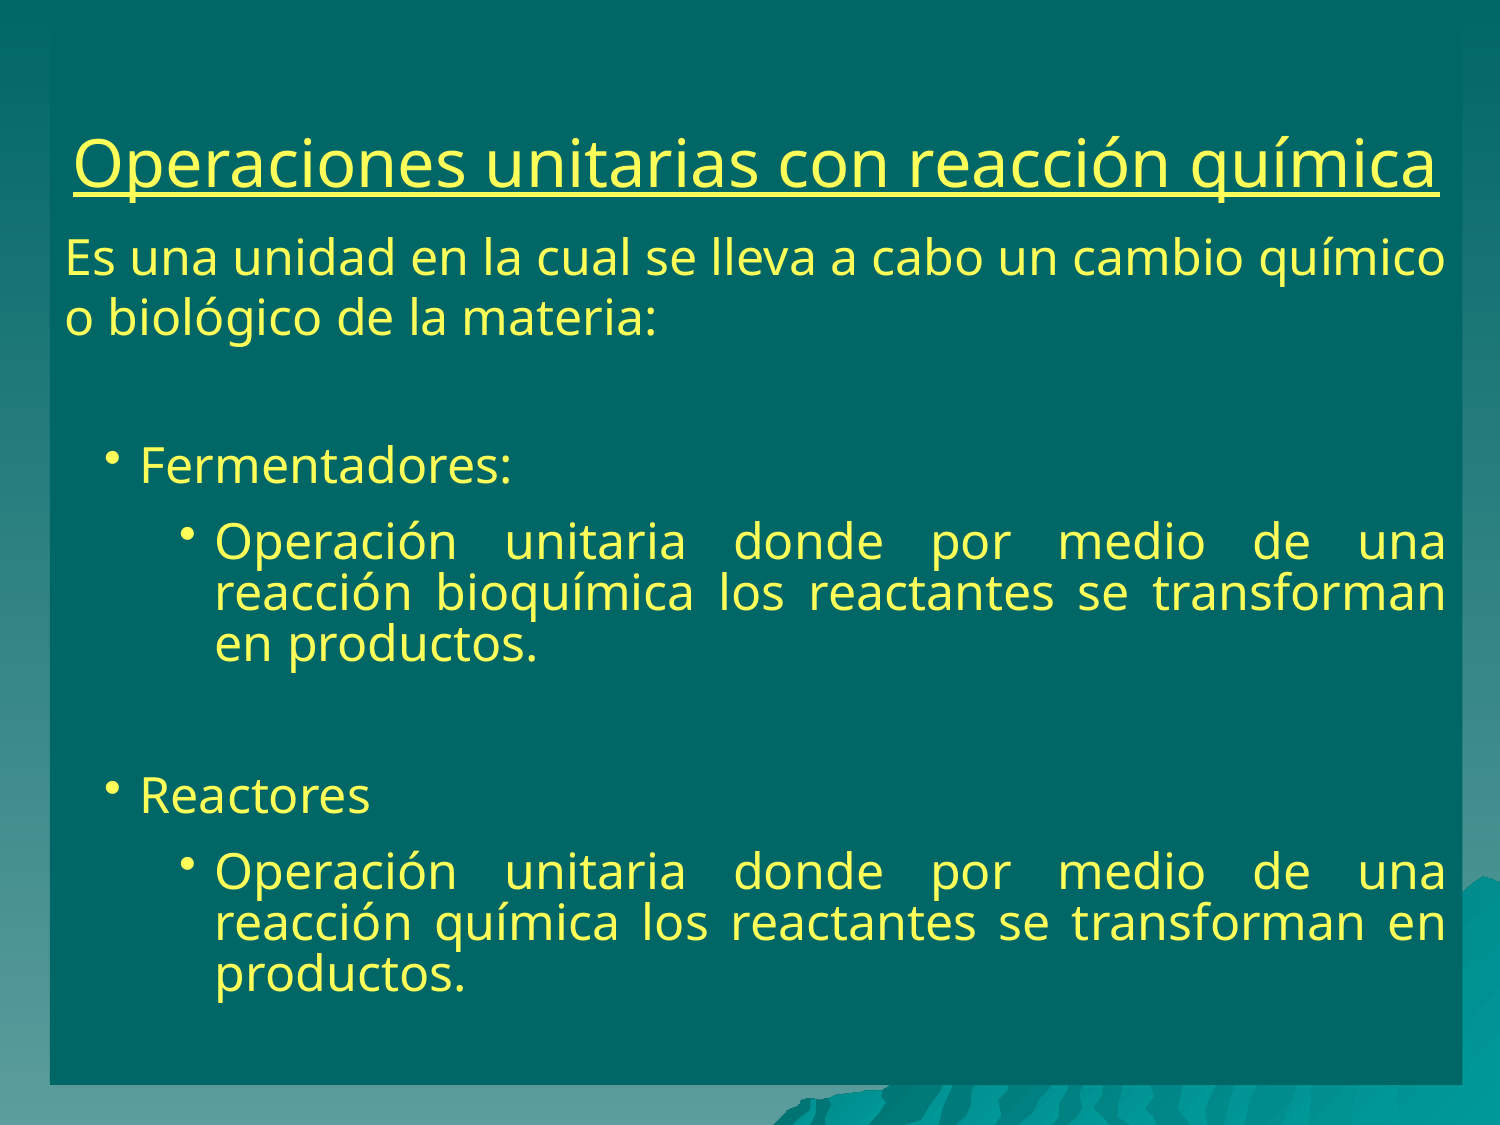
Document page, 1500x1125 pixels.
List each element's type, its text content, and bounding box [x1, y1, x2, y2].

text_box Operaciones unitarias con reacción química Es una unidad en la cual se lleva a cabo un cambio químico o biológico de la materia: Fermentadores: Operación unitaria donde por medio de una reacción bioquímica los reactantes se transforman en productos. Reactores Operación unitaria donde por medio de una reacción química los reactantes se transforman en productos. [49, 0, 1463, 1085]
